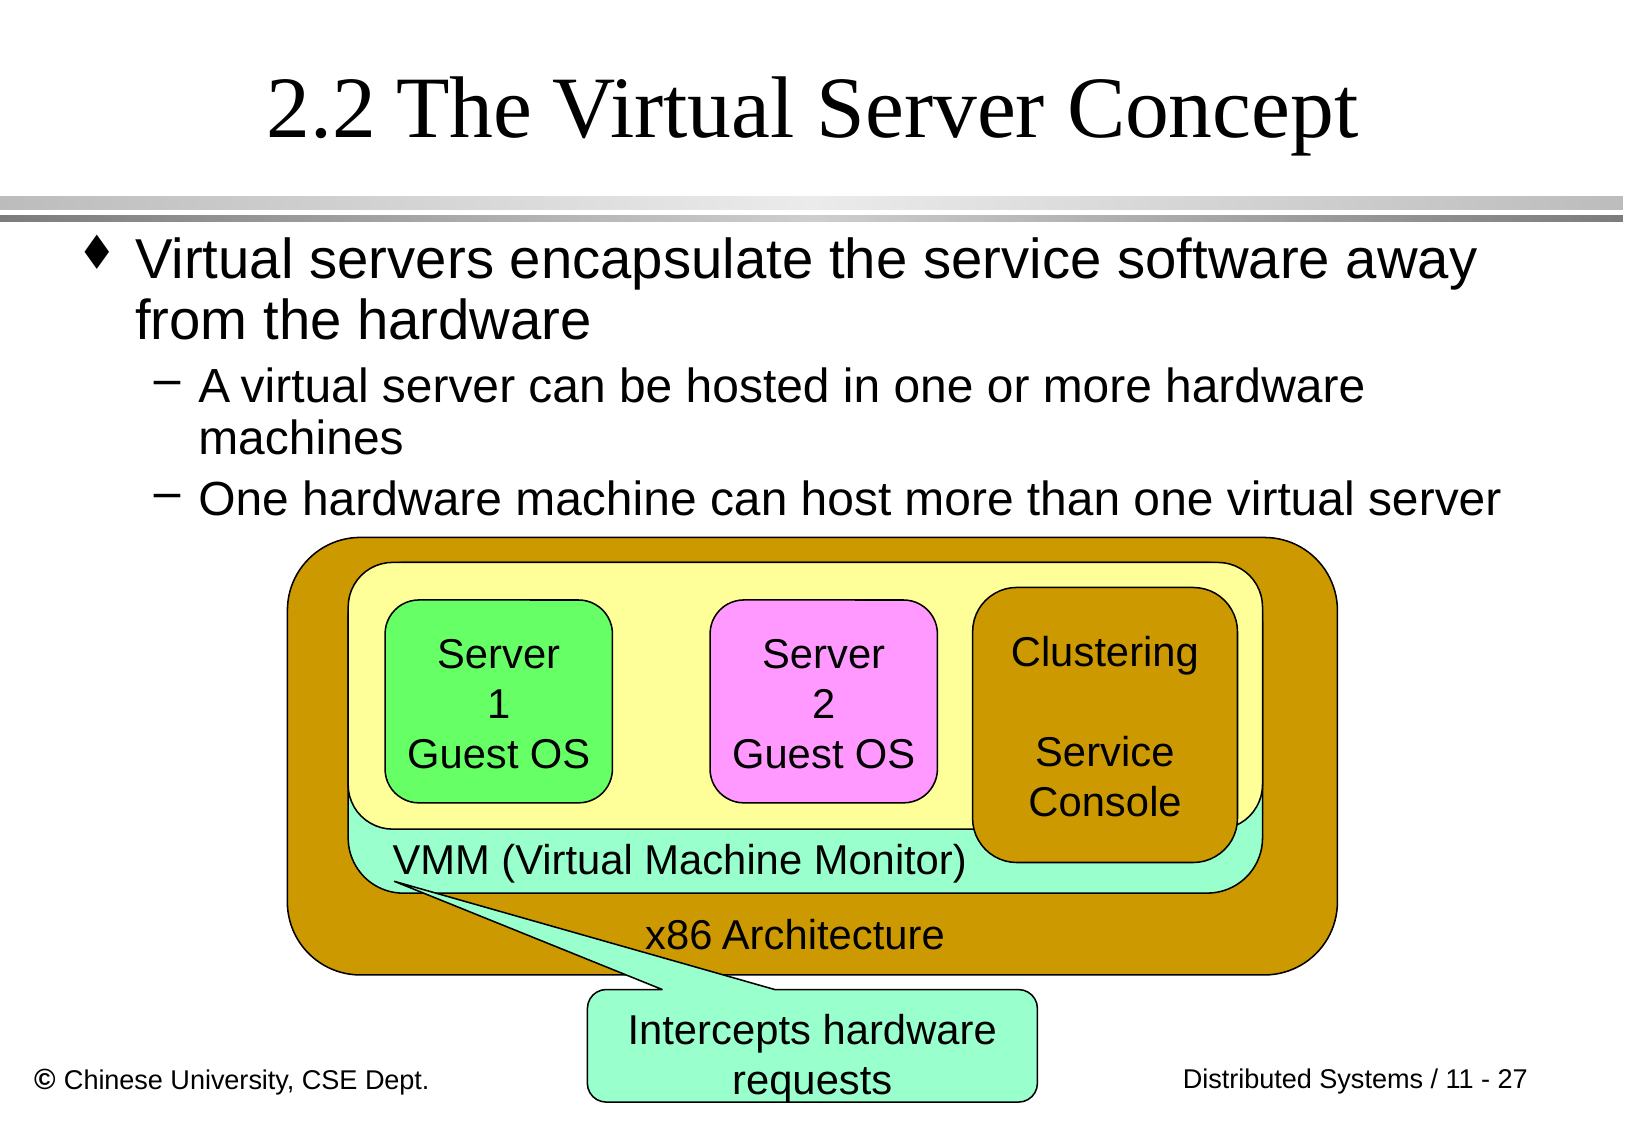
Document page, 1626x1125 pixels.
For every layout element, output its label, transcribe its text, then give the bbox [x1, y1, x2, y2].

text_box [384, 890, 423, 894]
title 2.2 The Virtual Server Concept [50, 62, 1575, 163]
text_box VMM (Virtual Machine Monitor) [284, 825, 1075, 890]
text_box Server 2 Guest OS [710, 599, 938, 803]
text_box [348, 562, 1263, 825]
text_box Intercepts hardware requests [394, 881, 1038, 1103]
list Virtual servers encapsulate the service software away from the hardware A virtual server can be hosted in one or more hardware machines One hardware machine can host more than one virtual server [66, 222, 1524, 561]
text_box [348, 793, 372, 825]
text_box x86 Architecture [464, 900, 1191, 965]
text_box Clustering Service Console [972, 587, 1238, 863]
text_box Server 1 Guest OS [385, 599, 613, 803]
text_box [287, 537, 1338, 975]
text_box [429, 792, 1263, 894]
text_box x86 Architecture [399, 900, 599, 965]
